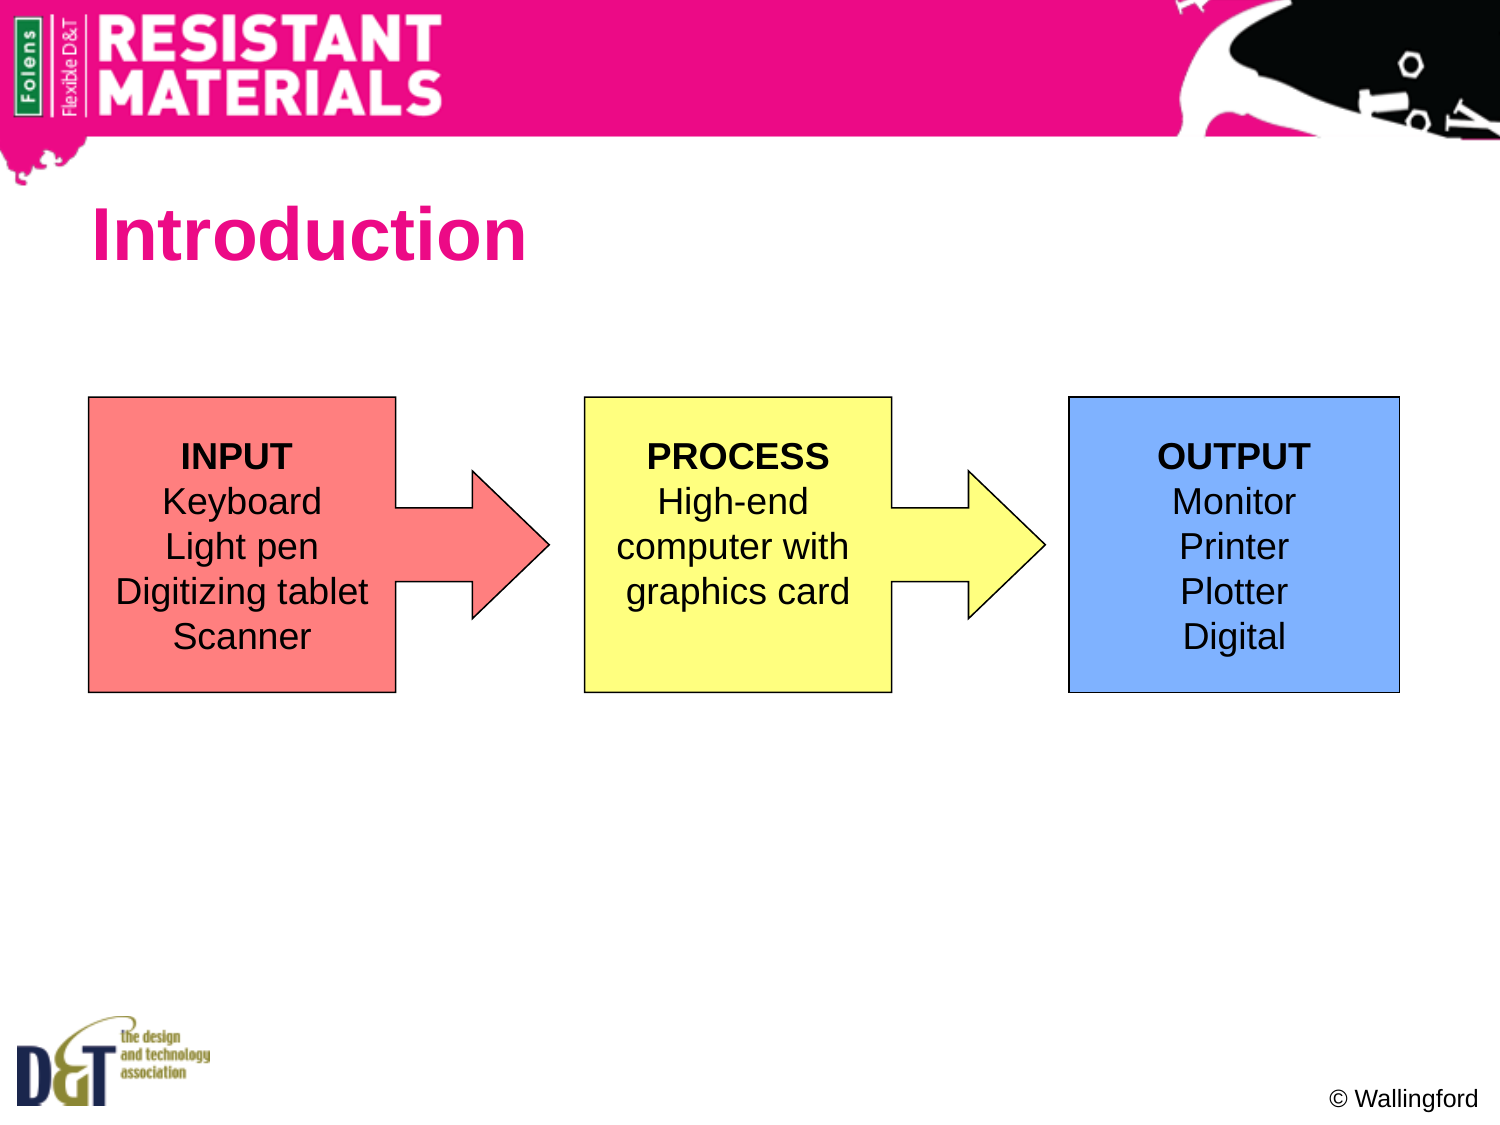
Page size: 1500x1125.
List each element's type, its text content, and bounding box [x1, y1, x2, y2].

text_box © Wallingford [1257, 1074, 1495, 1125]
picture [0, 0, 1500, 1125]
text_box INPUT Keyboard Light pen Digitizing tablet Scanner [88, 397, 550, 693]
text_box PROCESS High-end computer with graphics card [584, 397, 1046, 693]
text_box OUTPUT Monitor Printer Plotter Digital [1068, 397, 1400, 693]
text_box Introduction [76, 160, 1427, 301]
